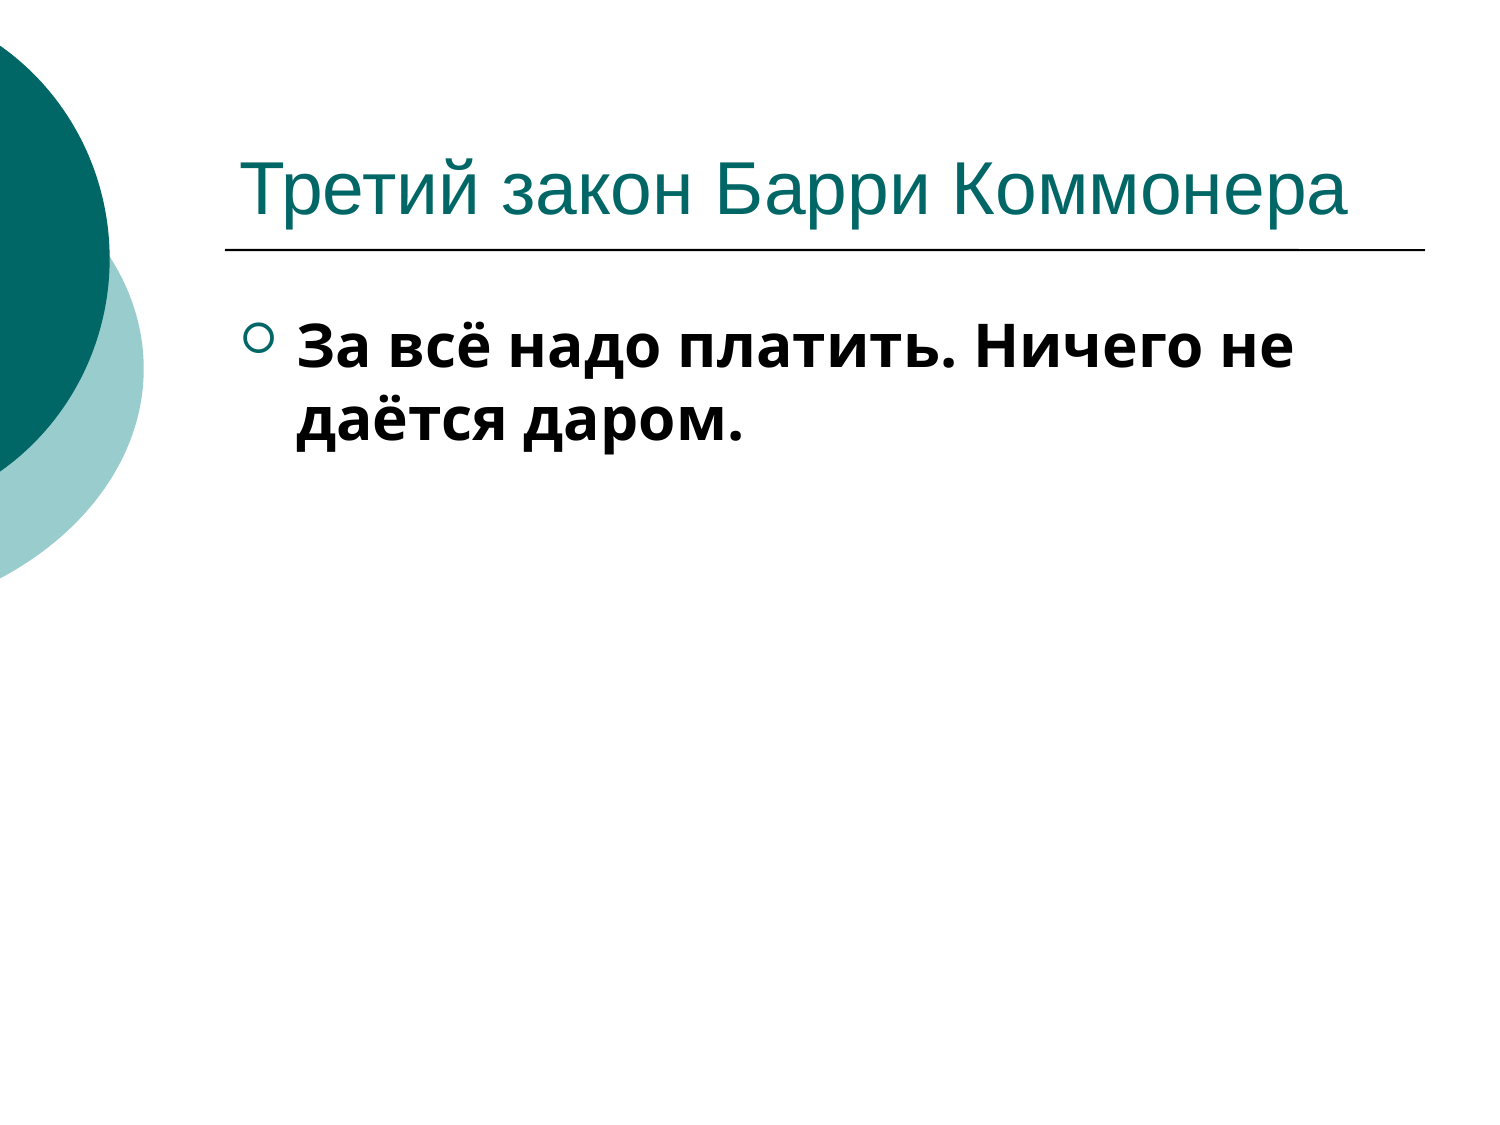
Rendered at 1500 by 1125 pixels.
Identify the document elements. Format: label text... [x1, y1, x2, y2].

title Третий закон Барри Коммонера [224, 49, 1425, 238]
list За всё надо платить. Ничего не даётся даром. [224, 299, 1425, 975]
